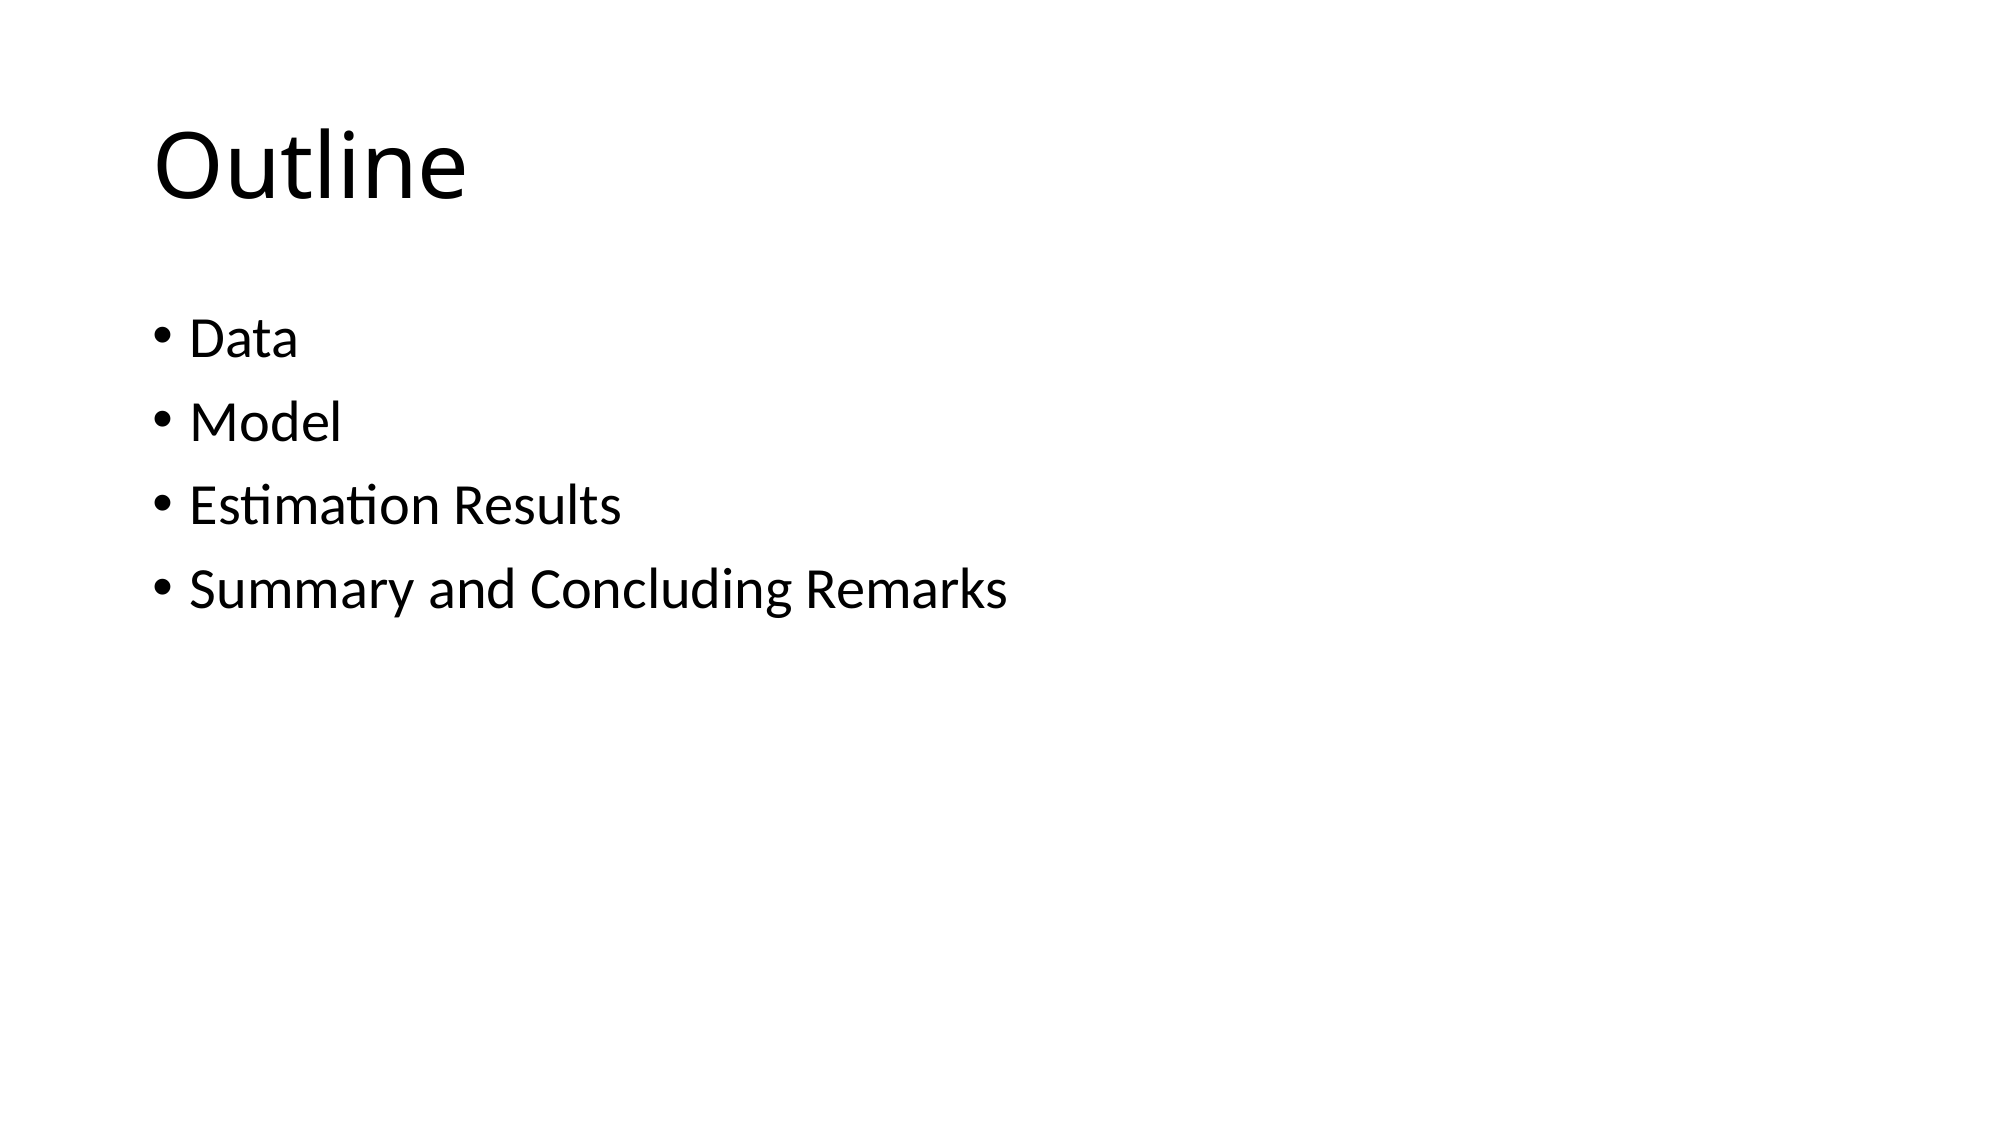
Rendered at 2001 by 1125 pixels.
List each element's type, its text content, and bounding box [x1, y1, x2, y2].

list Data Model Estimation Results Summary and Concluding Remarks [137, 299, 1863, 1014]
title Outline [137, 59, 1863, 278]
